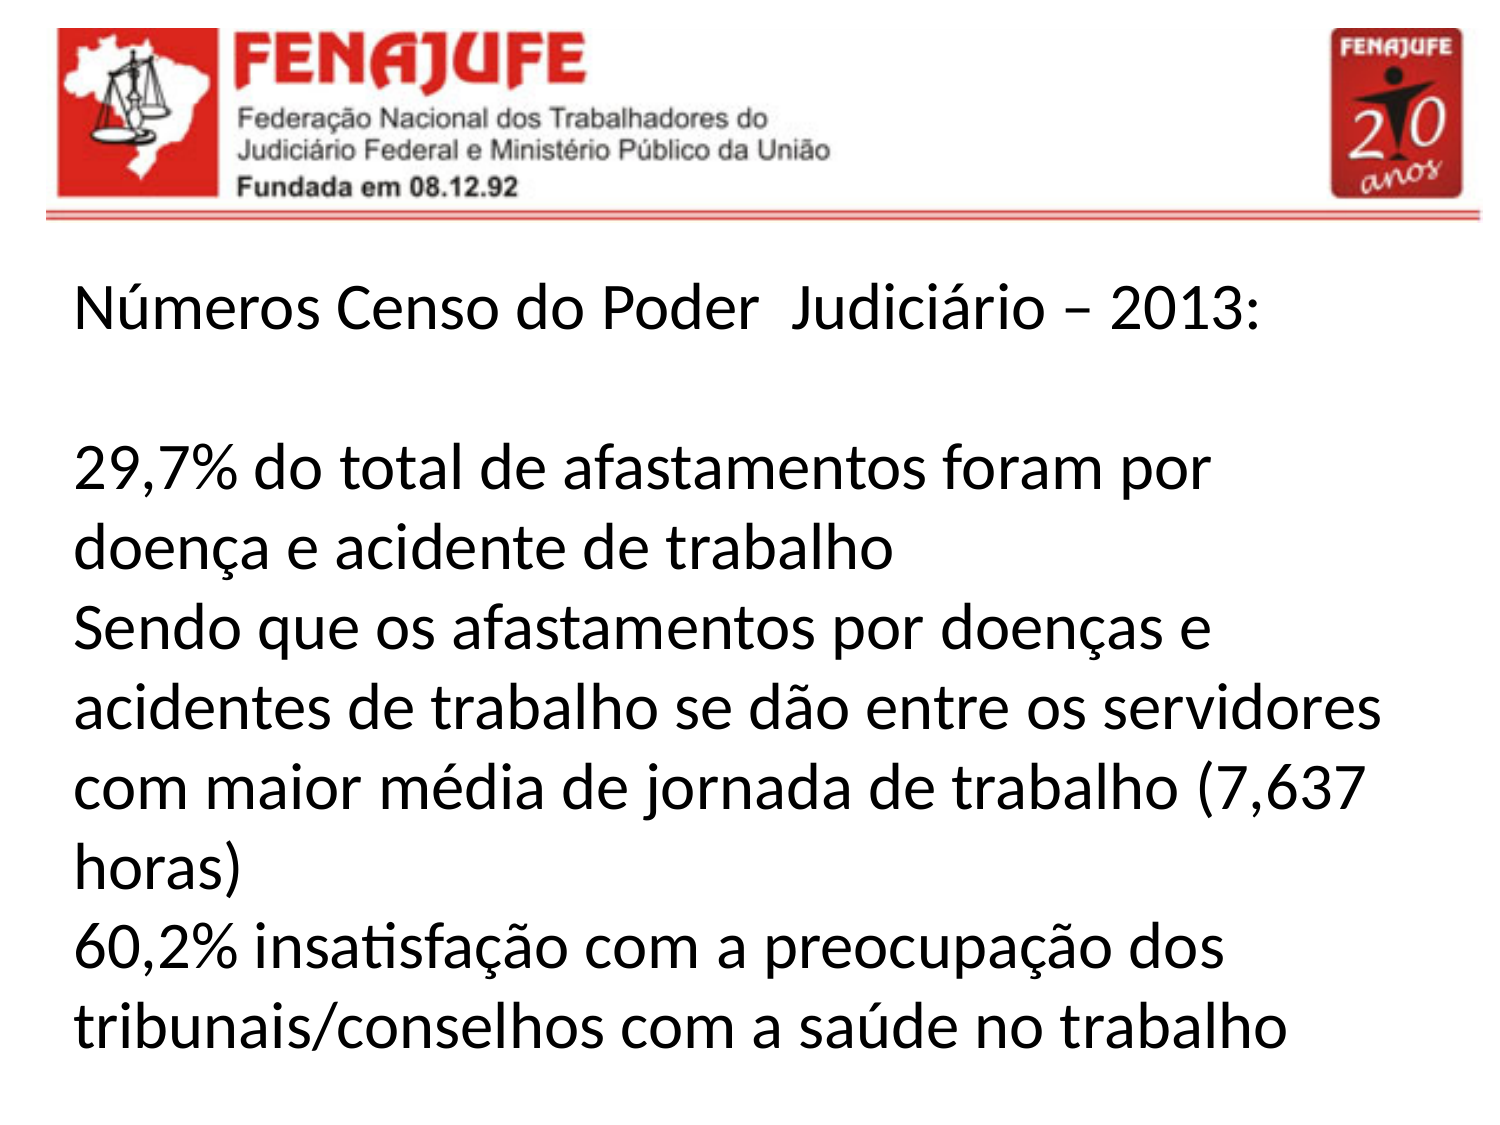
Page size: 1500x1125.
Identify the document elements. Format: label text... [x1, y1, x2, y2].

text_box Números Censo do Poder Judiciário – 2013: 29,7% do total de afastamentos foram por doença e acidente de trabalho Sendo que os afastamentos por doenças e acidentes de trabalho se dão entre os servidores com maior média de jornada de trabalho (7,637 horas) 60,2% insatisfação com a preocupação dos tribunais/conselhos com a saúde no trabalho [58, 255, 1436, 1125]
picture [46, 28, 1483, 223]
